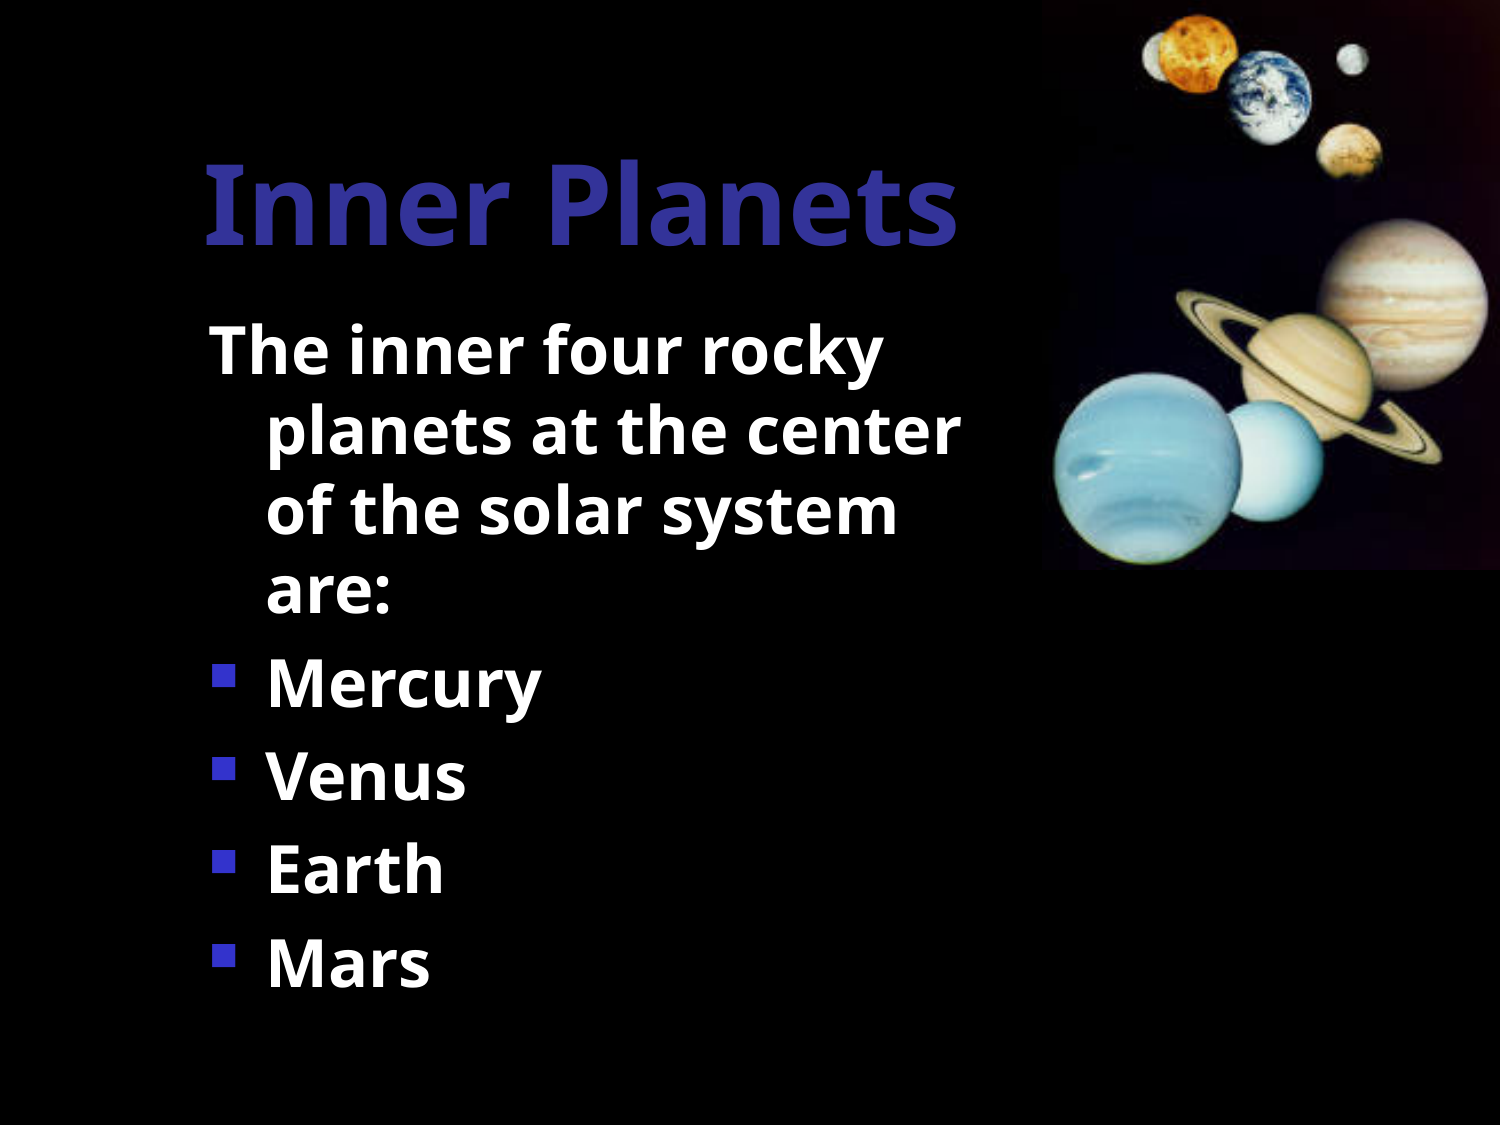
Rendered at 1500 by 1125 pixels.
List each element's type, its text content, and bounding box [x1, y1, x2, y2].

picture [1042, 0, 1500, 570]
list The inner four rocky planets at the center of the solar system are: Mercury Venus Earth Mars [193, 299, 1026, 944]
title Inner Planets [188, 34, 1037, 276]
